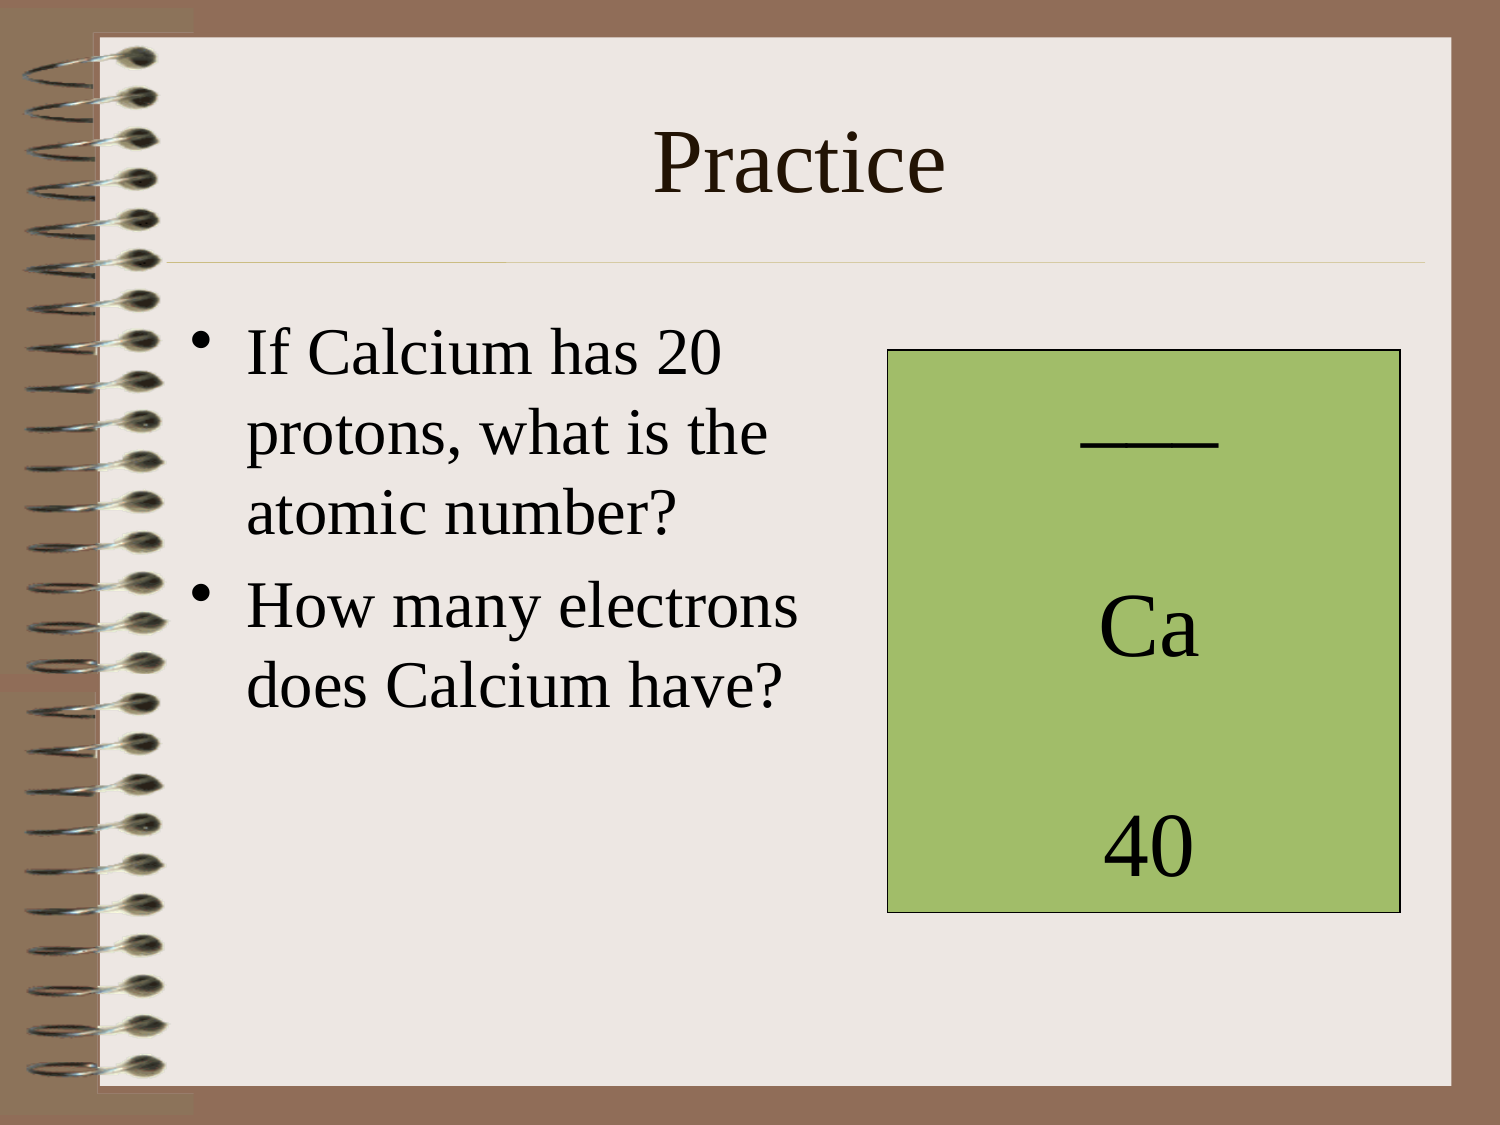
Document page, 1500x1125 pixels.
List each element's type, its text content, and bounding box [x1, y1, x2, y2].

picture [0, 692, 194, 1115]
picture [0, 8, 194, 674]
text_box [887, 350, 1400, 913]
title Practice [174, 62, 1426, 251]
text_box ___ Ca 40 [937, 337, 1363, 902]
list If Calcium has 20 protons, what is the atomic number? How many electrons does Calcium have? [174, 299, 1426, 976]
